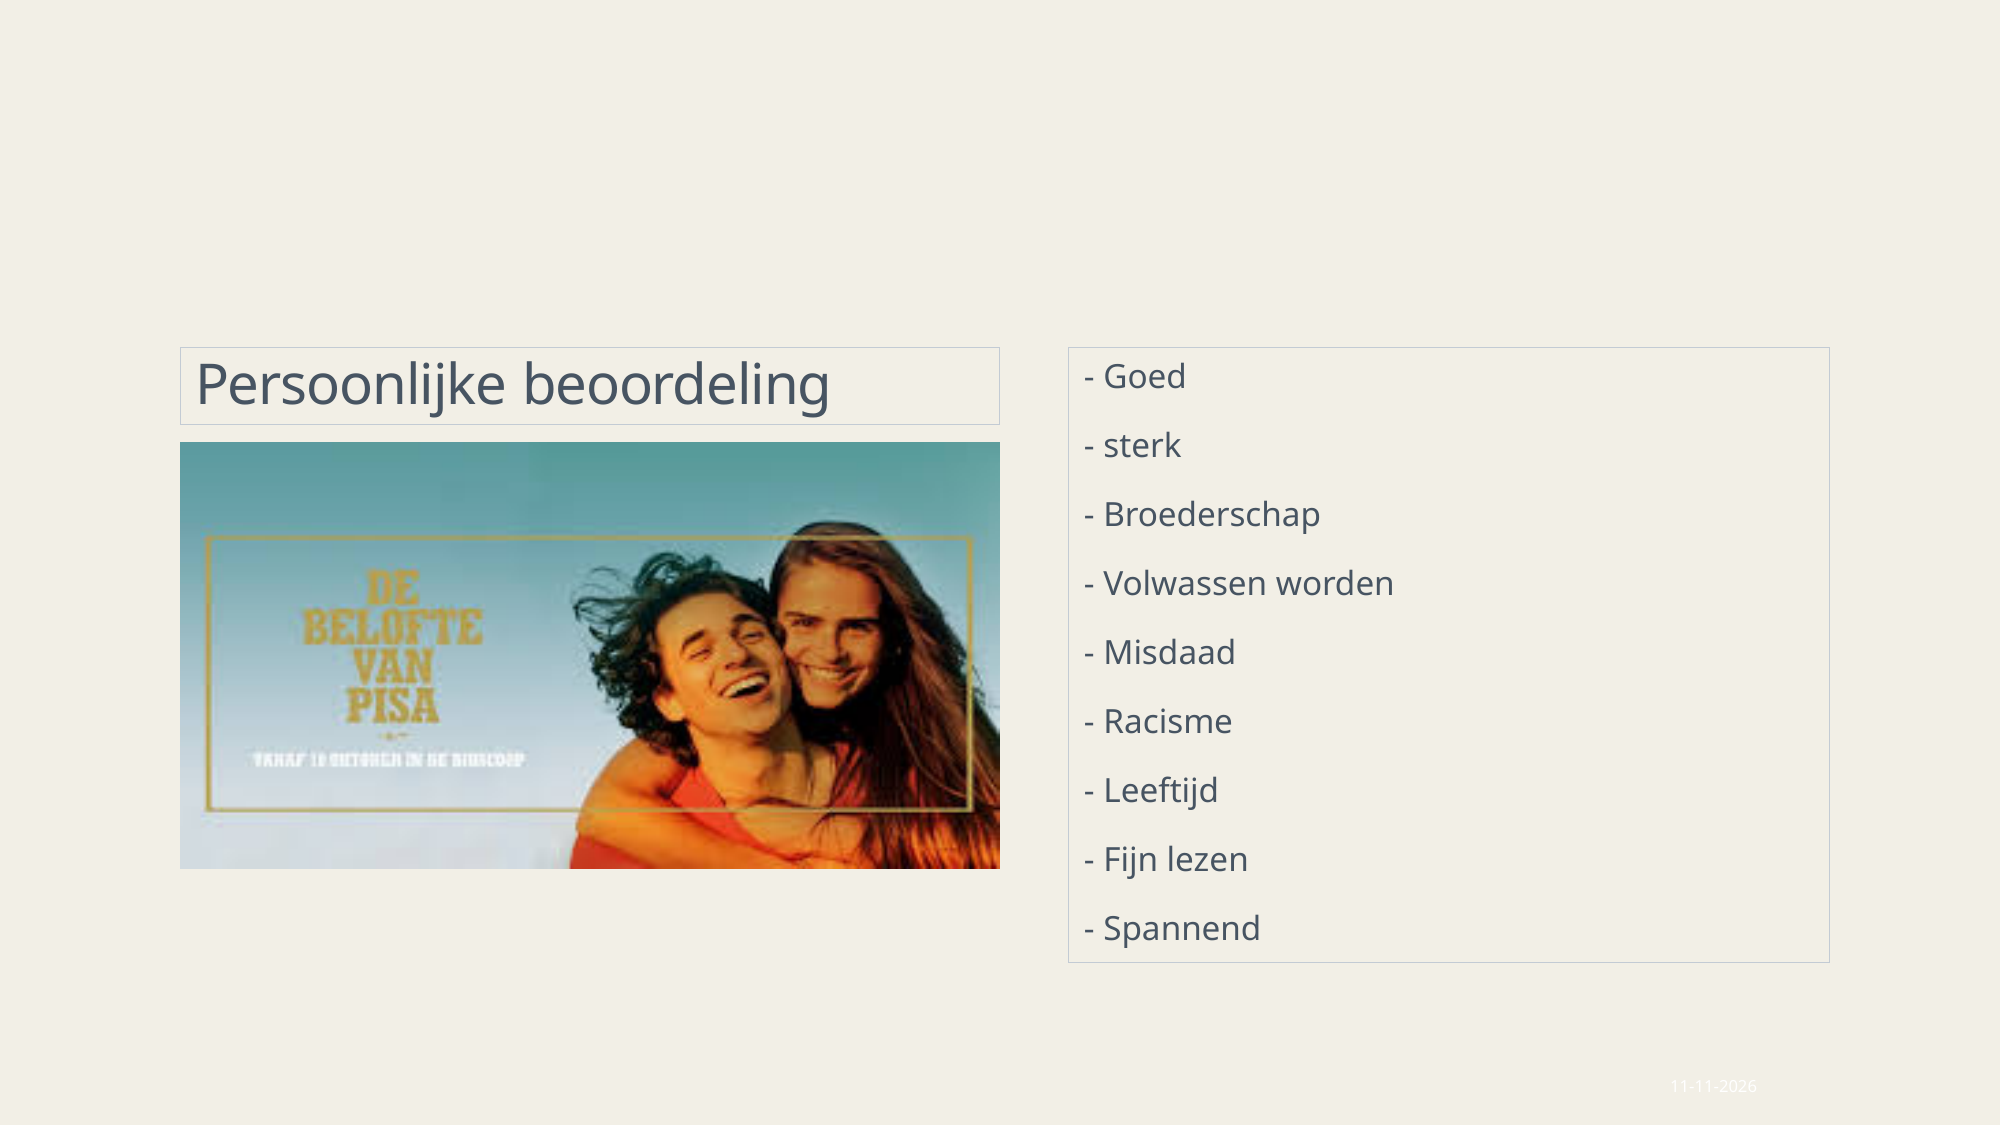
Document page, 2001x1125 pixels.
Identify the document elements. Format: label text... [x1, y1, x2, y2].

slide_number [1348, 1057, 1773, 1118]
title Persoonlijke beoordeling [180, 347, 1000, 425]
picture [179, 441, 1001, 869]
list - Goed - sterk - Broederschap - Volwassen worden - Misdaad - Racisme - Leeftijd - Fijn lezen - Spannend [1068, 347, 1830, 963]
